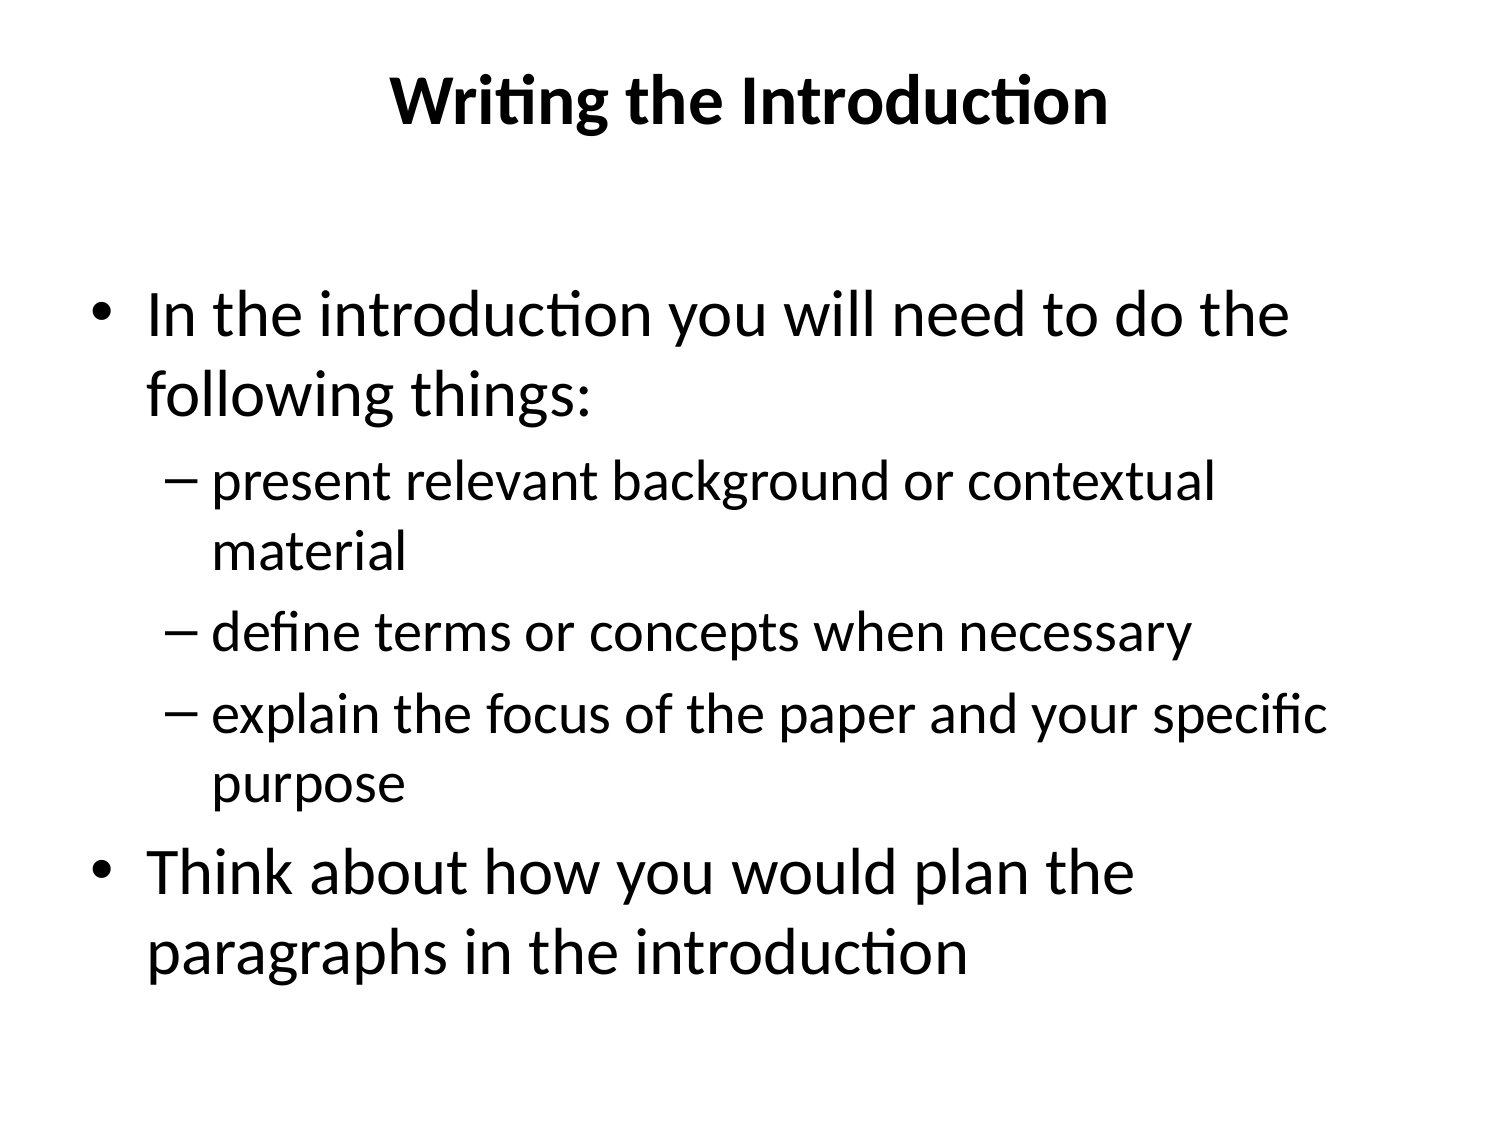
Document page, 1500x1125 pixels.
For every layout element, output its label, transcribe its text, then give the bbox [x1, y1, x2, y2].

list In the introduction you will need to do the following things: present relevant background or contextual material define terms or concepts when necessary explain the focus of the paper and your specific purpose Think about how you would plan the paragraphs in the introduction [75, 262, 1425, 1005]
title Writing the Introduction [75, 45, 1425, 233]
